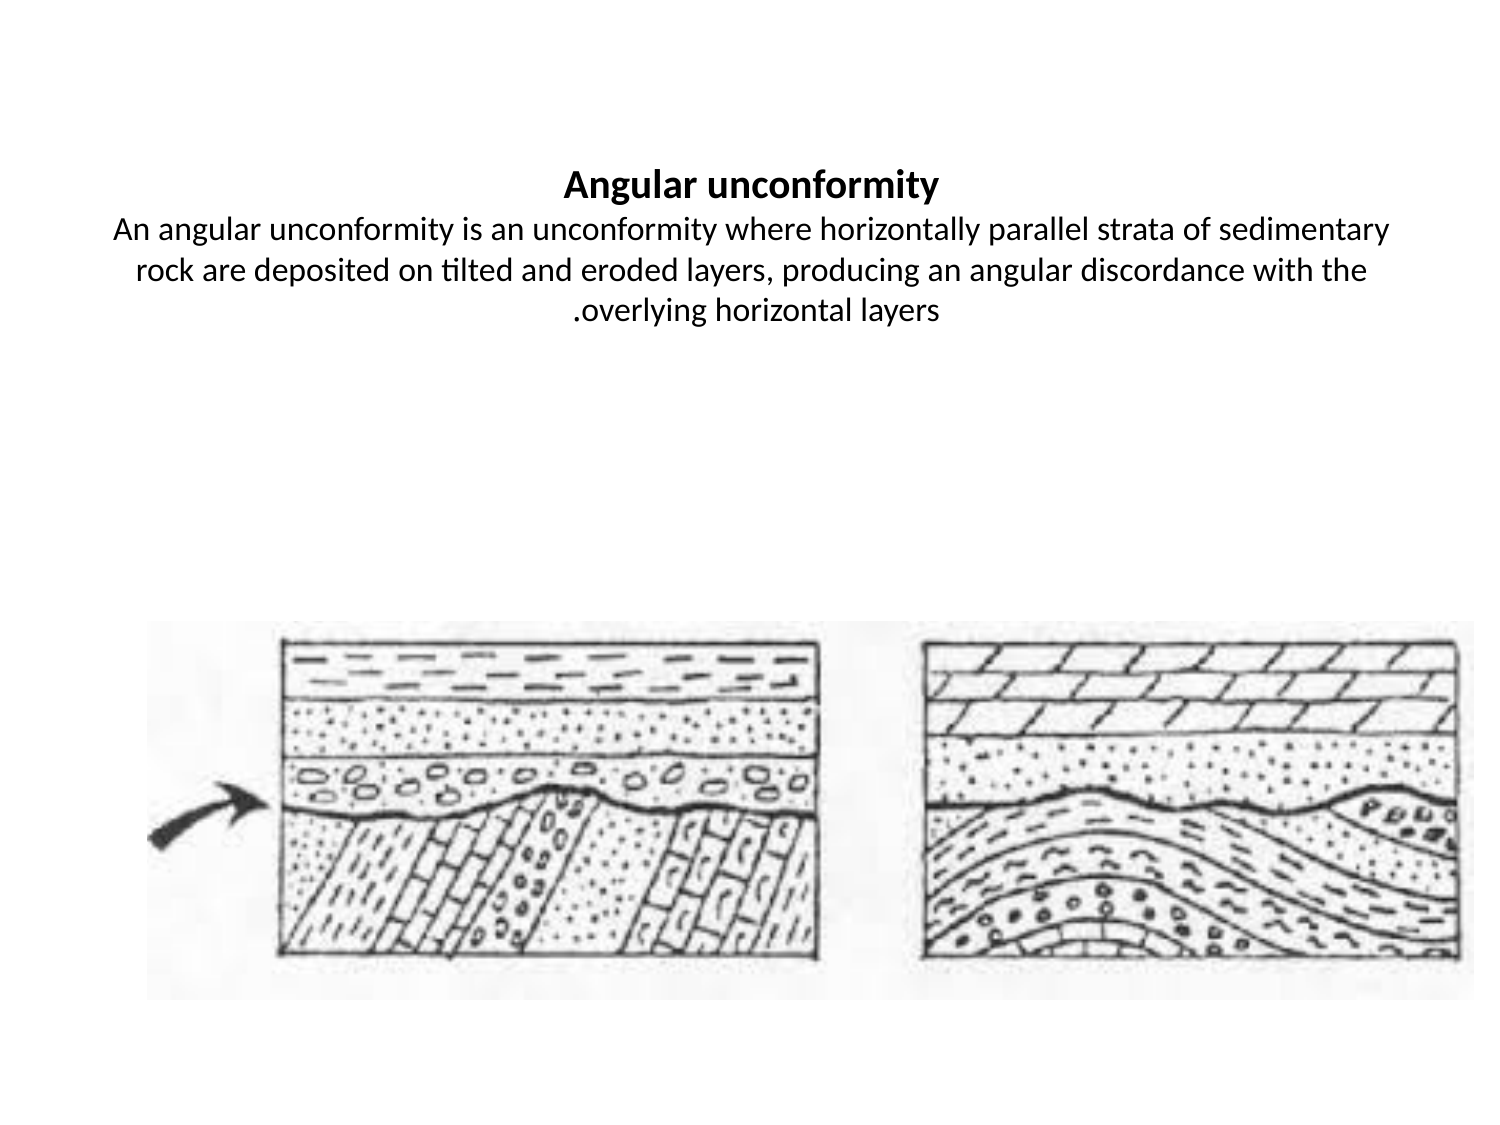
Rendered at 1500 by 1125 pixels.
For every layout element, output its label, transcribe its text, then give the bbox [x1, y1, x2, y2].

title Angular unconformity An angular unconformity is an unconformity where horizontally parallel strata of sedimentary rock are deposited on tilted and eroded layers, producing an angular discordance with the overlying horizontal layers. [76, 149, 1427, 337]
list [147, 621, 1474, 1000]
